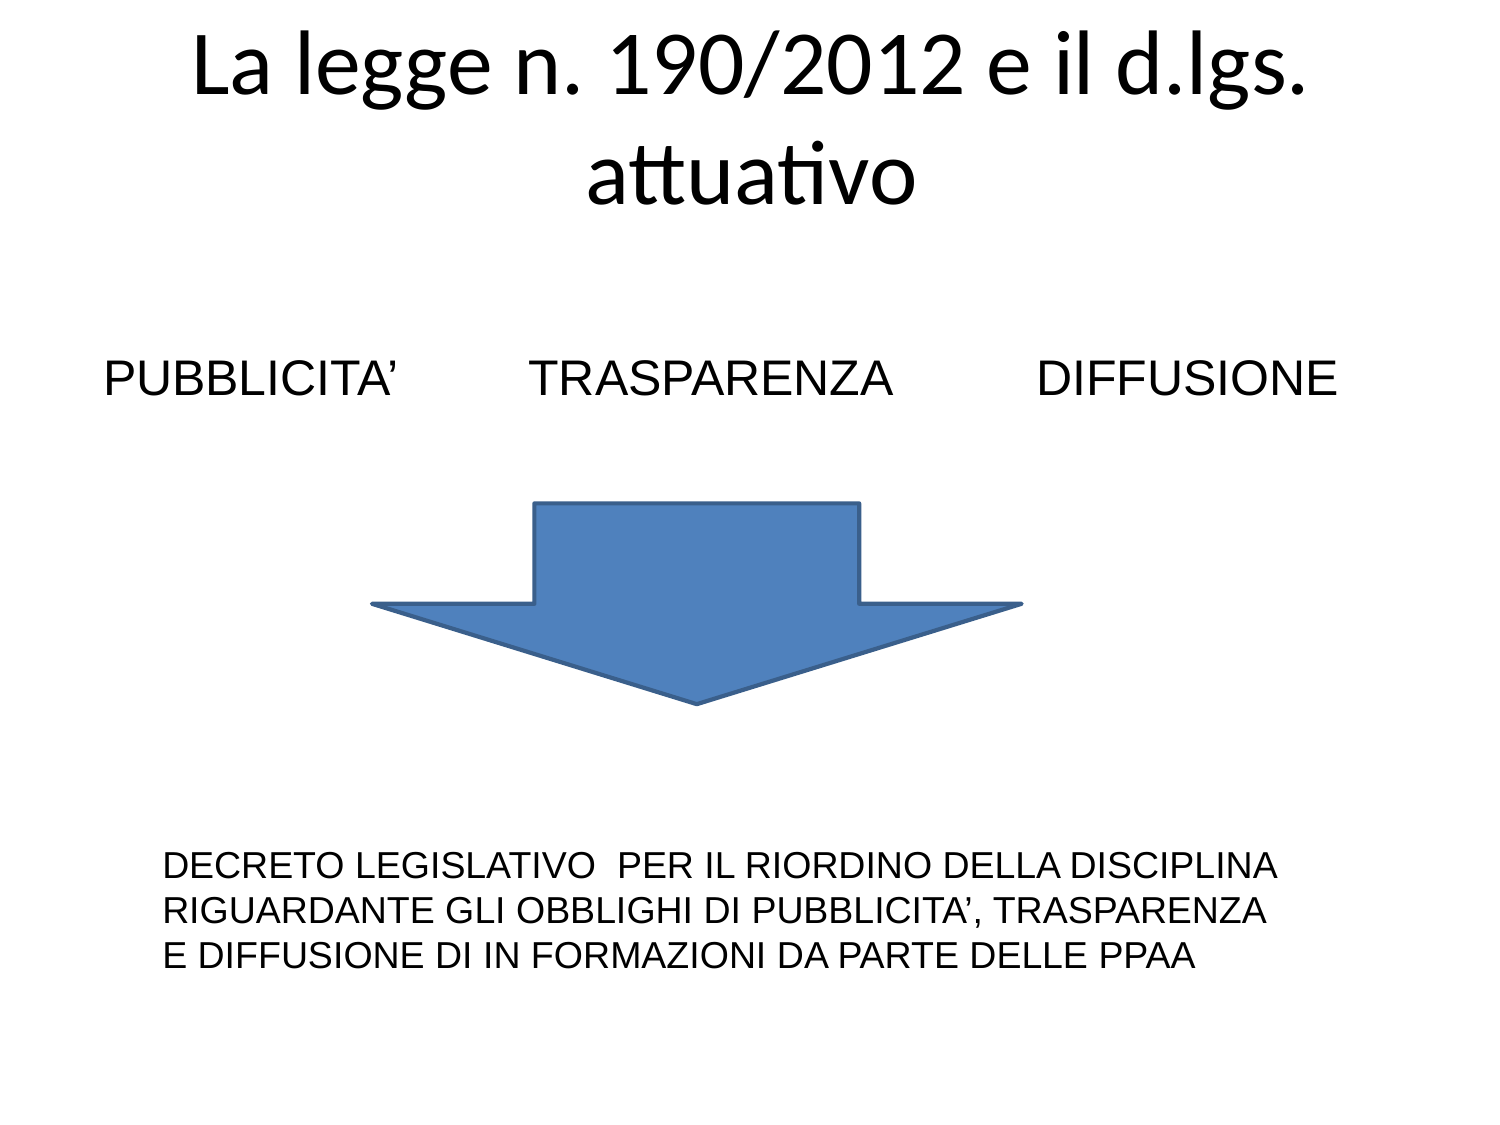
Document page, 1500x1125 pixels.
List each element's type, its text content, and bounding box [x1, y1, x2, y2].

text_box TRASPARENZA [513, 338, 999, 413]
text_box [369, 501, 1024, 707]
text_box PUBBLICITA’ [88, 338, 443, 413]
text_box DECRETO LEGISLATIVO PER IL RIORDINO DELLA DISCIPLINA RIGUARDANTE GLI OBBLIGHI DI PUBBLICITA’, TRASPARENZA E DIFFUSIONE DI IN FORMAZIONI DA PARTE DELLE PPAA [147, 834, 1294, 984]
text_box DIFFUSIONE [1021, 338, 1447, 413]
title La legge n. 190/2012 e il d.lgs. attuativo [76, 18, 1427, 207]
